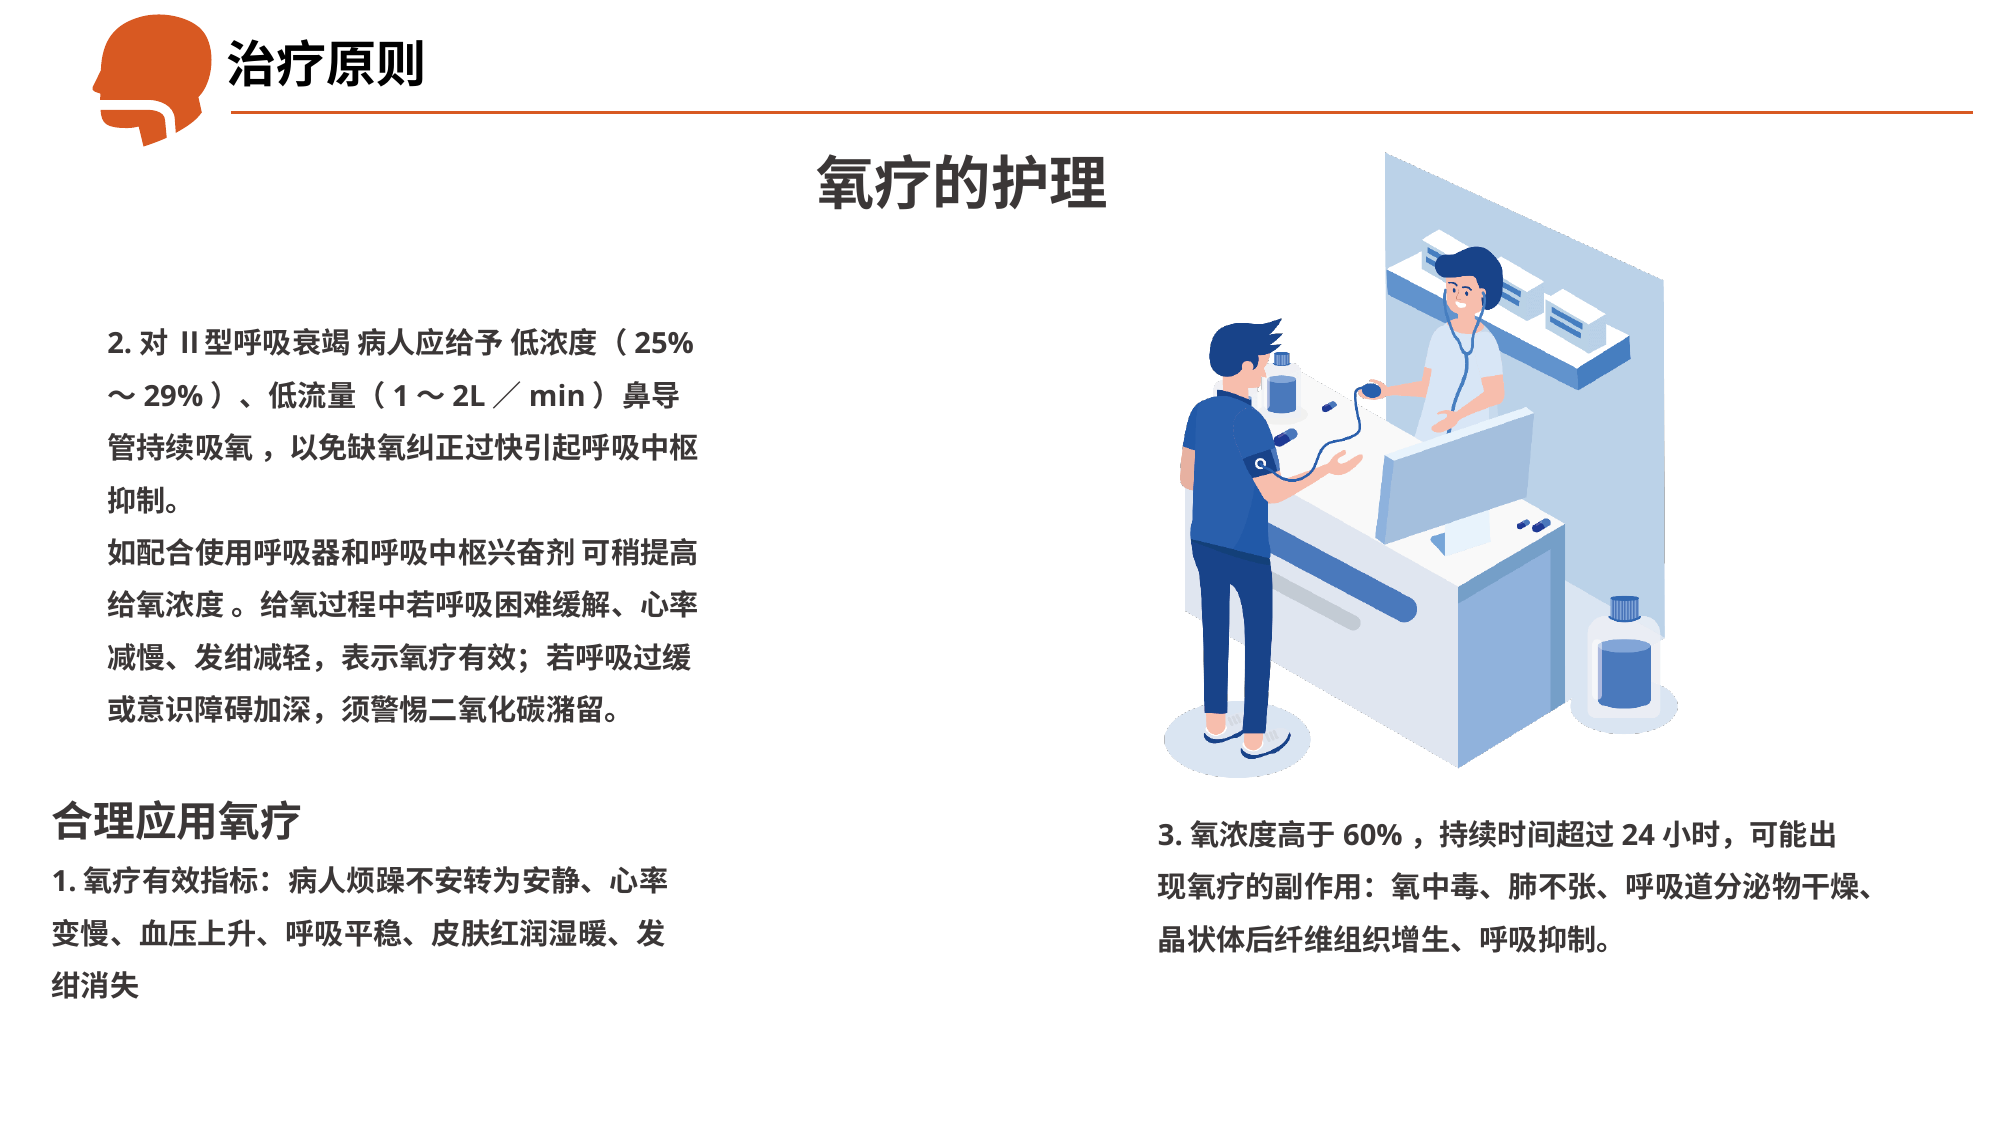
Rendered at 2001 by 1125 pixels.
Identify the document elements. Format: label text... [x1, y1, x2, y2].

text_box 2.对 Ⅱ型呼吸衰竭 病人应给予 低浓度（25%～29%）、低流量（1～2L／min）鼻导管持续吸氧 ，以免缺氧纠正过快引起呼吸中枢抑制。 如配合使用呼吸器和呼吸中枢兴奋剂 可稍提高给氧浓度 。给氧过程中若呼吸困难缓解、心率减慢、发绀减轻，表示氧疗有效；若呼吸过缓或意识障碍加深，须警惕二氧化碳潴留。 [92, 299, 720, 734]
text_box 治疗原则 [211, 32, 448, 130]
picture [1066, 97, 1789, 820]
text_box [92, 14, 211, 134]
text_box 3.氧浓度高于60%，持续时间超过24小时，可能出现氧疗的副作用：氧中毒、肺不张、呼吸道分泌物干燥、晶状体后纤维组织增生、呼吸抑制。 [1143, 791, 1879, 964]
text_box 合理应用氧疗 1.氧疗有效指标：病人烦躁不安转为安静、心率变慢、血压上升、呼吸平稳、皮肤红润湿暖、发绀消失 [36, 762, 704, 1010]
text_box 氧疗的护理 [801, 146, 1066, 244]
text_box [100, 109, 167, 147]
